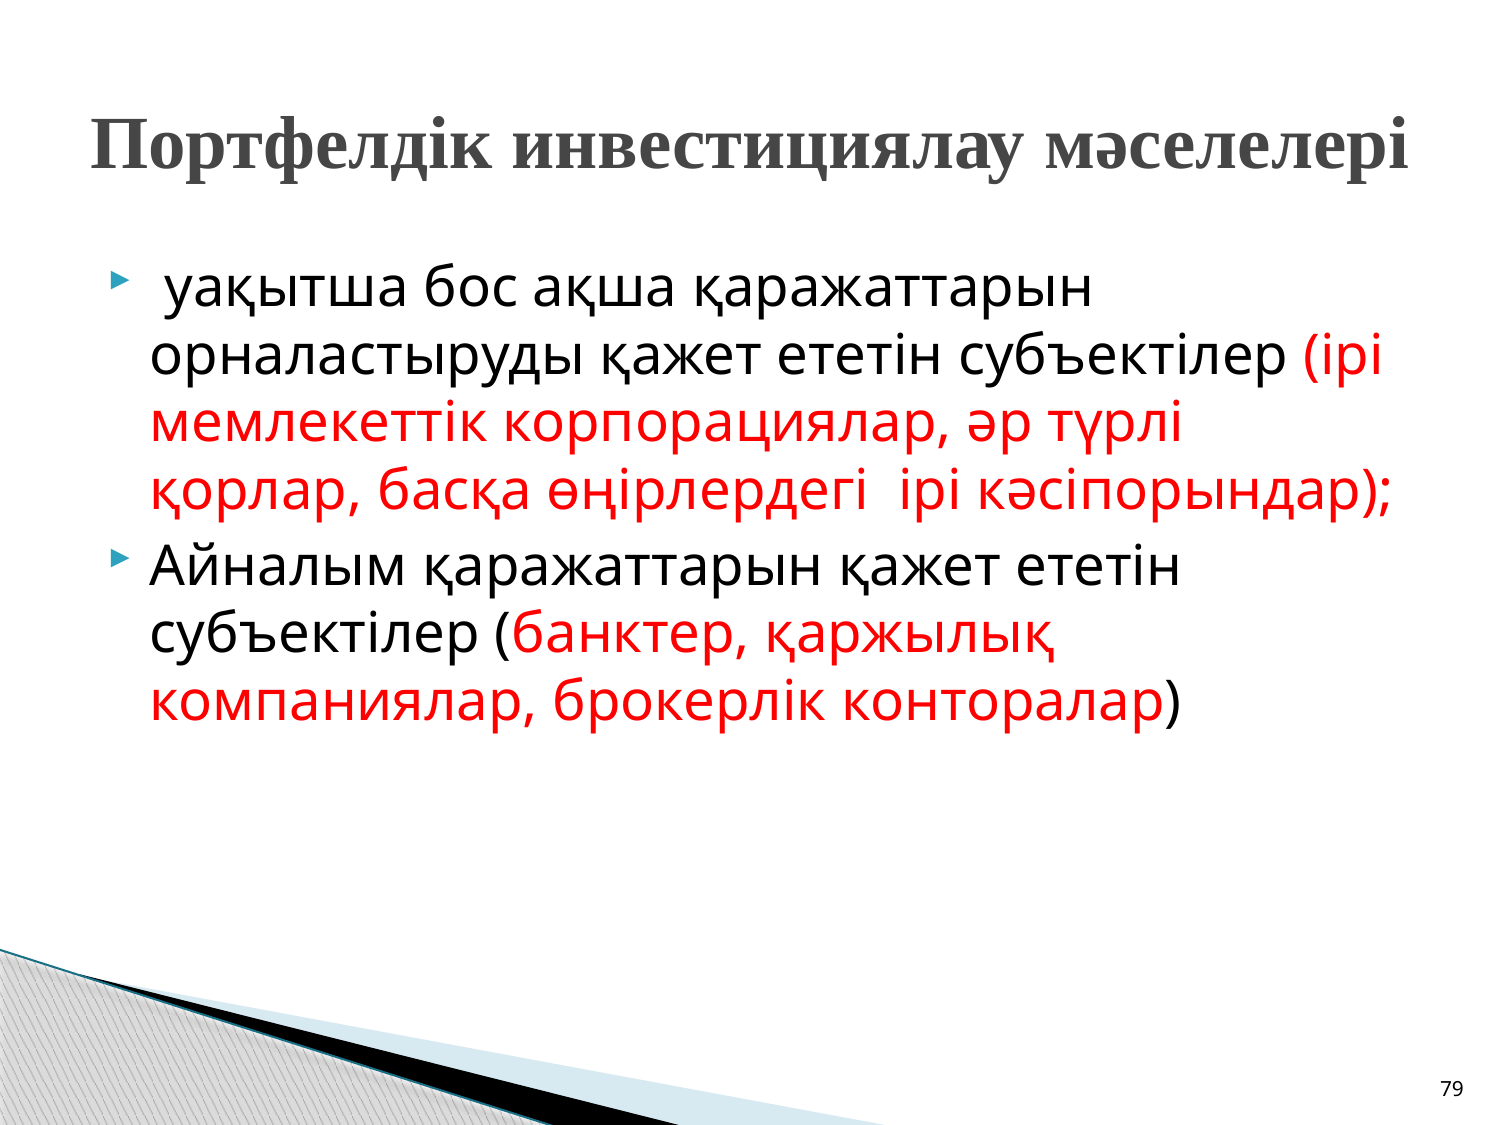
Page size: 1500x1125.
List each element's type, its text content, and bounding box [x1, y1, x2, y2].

slide_number 79 [1418, 1051, 1479, 1112]
list уақытша бос ақша қаражаттарын орналастыруды қажет ететін субъектілер (ірі мемлекеттік корпорациялар, әр түрлі қорлар, басқа өңірлердегі ірі кәсіпорындар); Айналым қаражаттарын қажет ететін субъектілер (банктер, қаржылық компаниялар, брокерлік конторалар) [75, 243, 1425, 986]
title Портфелдік инвестициялау мәселелері [75, 45, 1425, 233]
